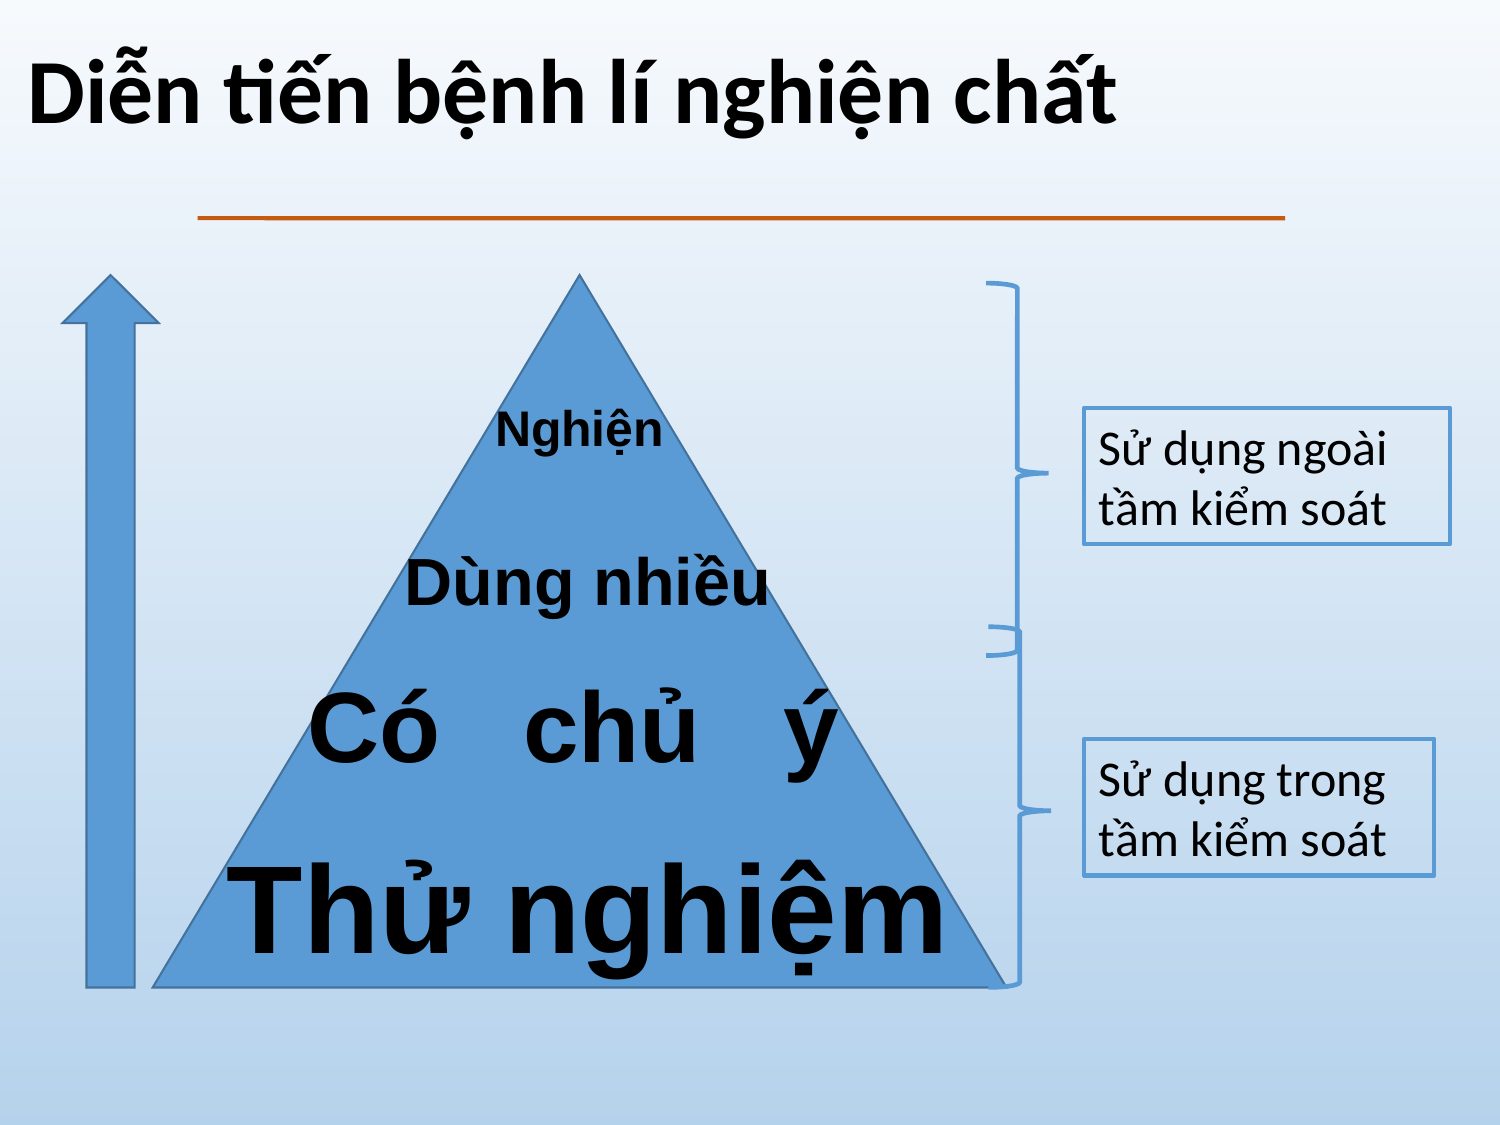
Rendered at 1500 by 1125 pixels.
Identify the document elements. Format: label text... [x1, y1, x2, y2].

text_box [1007, 284, 1049, 655]
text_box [62, 274, 1007, 988]
text_box Sử dụng trong tầm kiểm soát [1084, 738, 1435, 876]
title Diễn tiến bệnh lí nghiện chất [12, 0, 1463, 188]
text_box Sử dụng ngoài tầm kiểm soát [1084, 407, 1450, 545]
text_box [1007, 630, 1052, 987]
